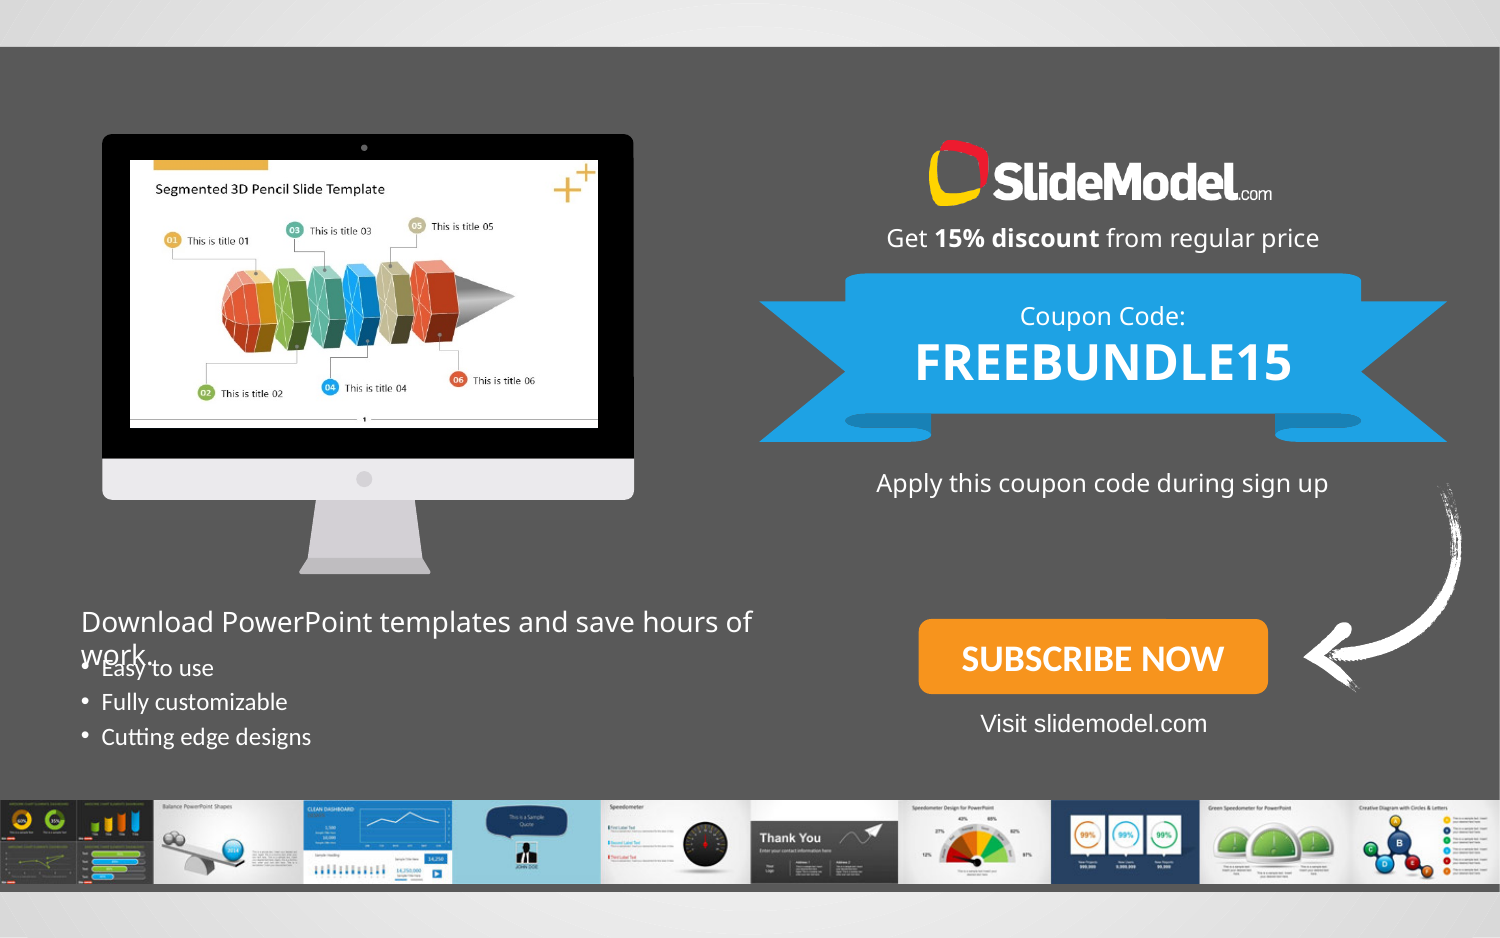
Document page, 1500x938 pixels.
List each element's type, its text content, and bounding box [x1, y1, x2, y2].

text_box Visit slidemodel.com [935, 702, 1253, 744]
picture [0, 799, 1500, 884]
text_box Apply this coupon code during sign up [847, 460, 1359, 506]
text_box [757, 271, 1450, 444]
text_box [101, 133, 635, 575]
picture [129, 159, 598, 428]
text_box Download PowerPoint templates and save hours of work. [66, 596, 794, 679]
text_box Coupon Code: FREEBUNDLE15 [880, 293, 1326, 399]
text_box [1303, 482, 1463, 693]
picture [928, 140, 1273, 206]
text_box Get 15% discount from regular price [793, 215, 1413, 261]
text_box Easy to use Fully customizable Cutting edge designs [66, 679, 647, 758]
text_box SUBSCRIBE NOW [916, 616, 1271, 697]
text_box [0, 45, 1500, 799]
